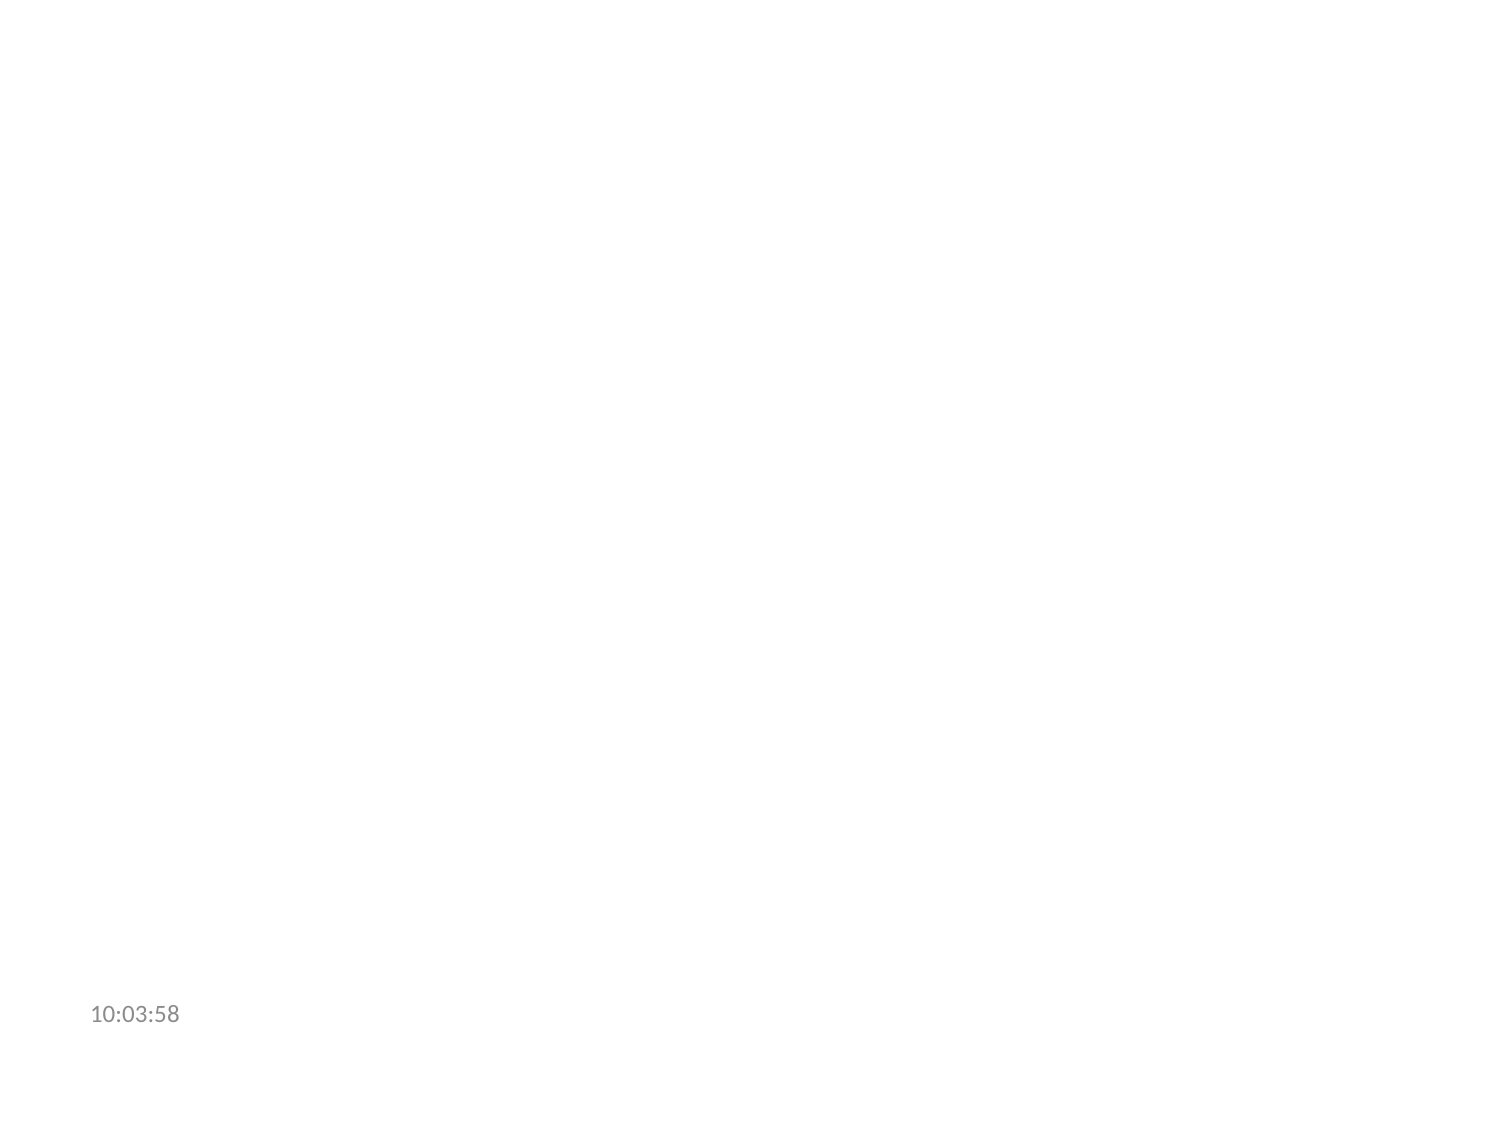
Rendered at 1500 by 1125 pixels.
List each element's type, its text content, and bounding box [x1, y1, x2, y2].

text_box 15:35:09 [75, 982, 425, 1043]
